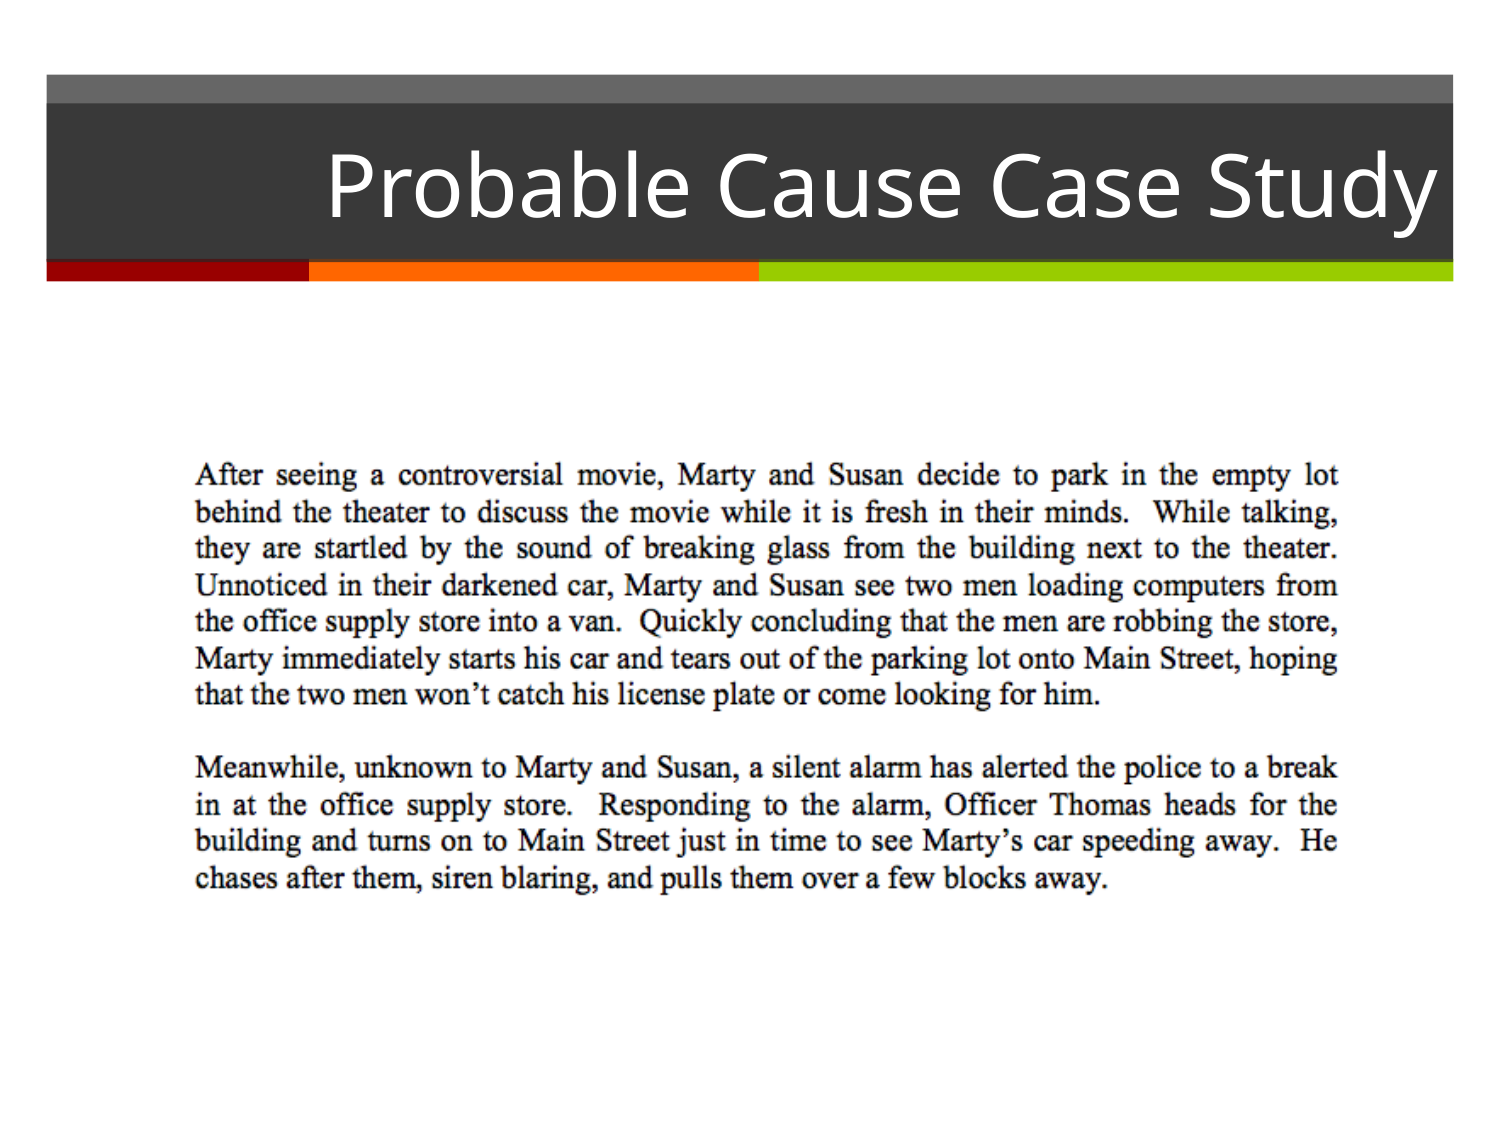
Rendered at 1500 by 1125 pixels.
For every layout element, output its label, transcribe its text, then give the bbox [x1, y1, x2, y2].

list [186, 349, 1349, 1006]
title Probable Cause Case Study [46, 103, 1454, 263]
